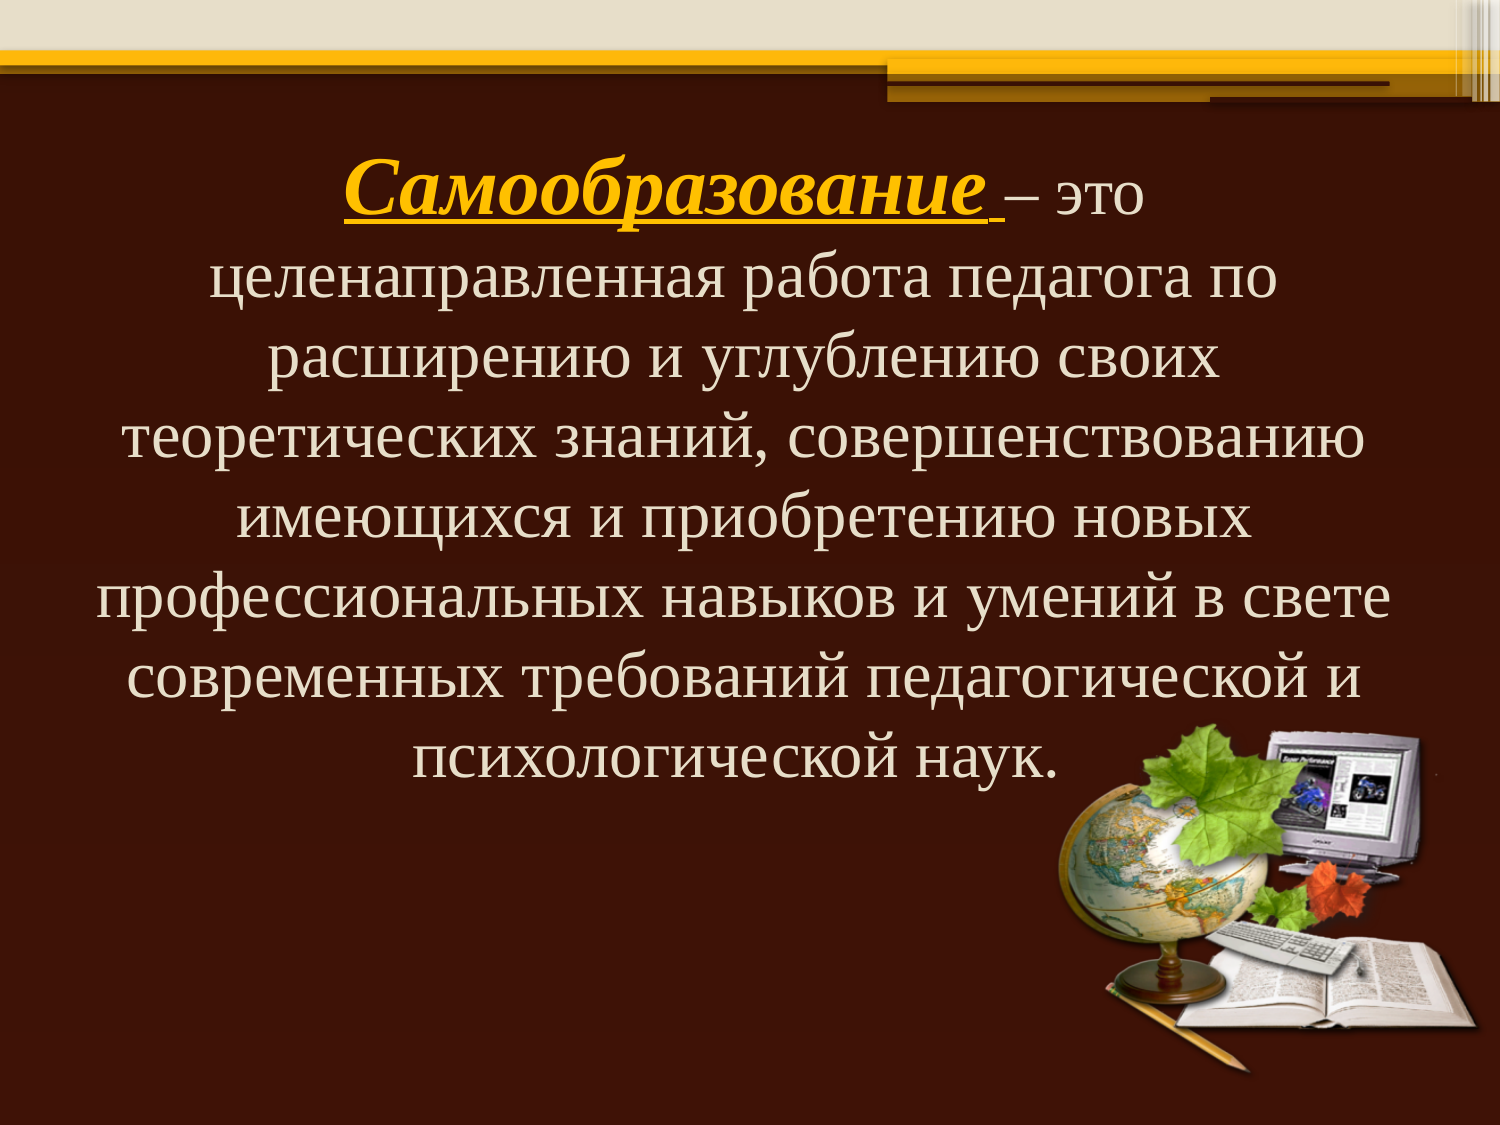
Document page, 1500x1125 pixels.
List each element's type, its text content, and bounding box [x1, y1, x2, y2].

title Самообразование – это целенаправленная работа педагога по расширению и углублению своих теоретических знаний, совершенствованию имеющихся и приобретению новых профессиональных навыков и умений в свете современных требований педагогической и психологической наук. [64, 18, 1426, 1024]
picture [1049, 702, 1500, 1102]
